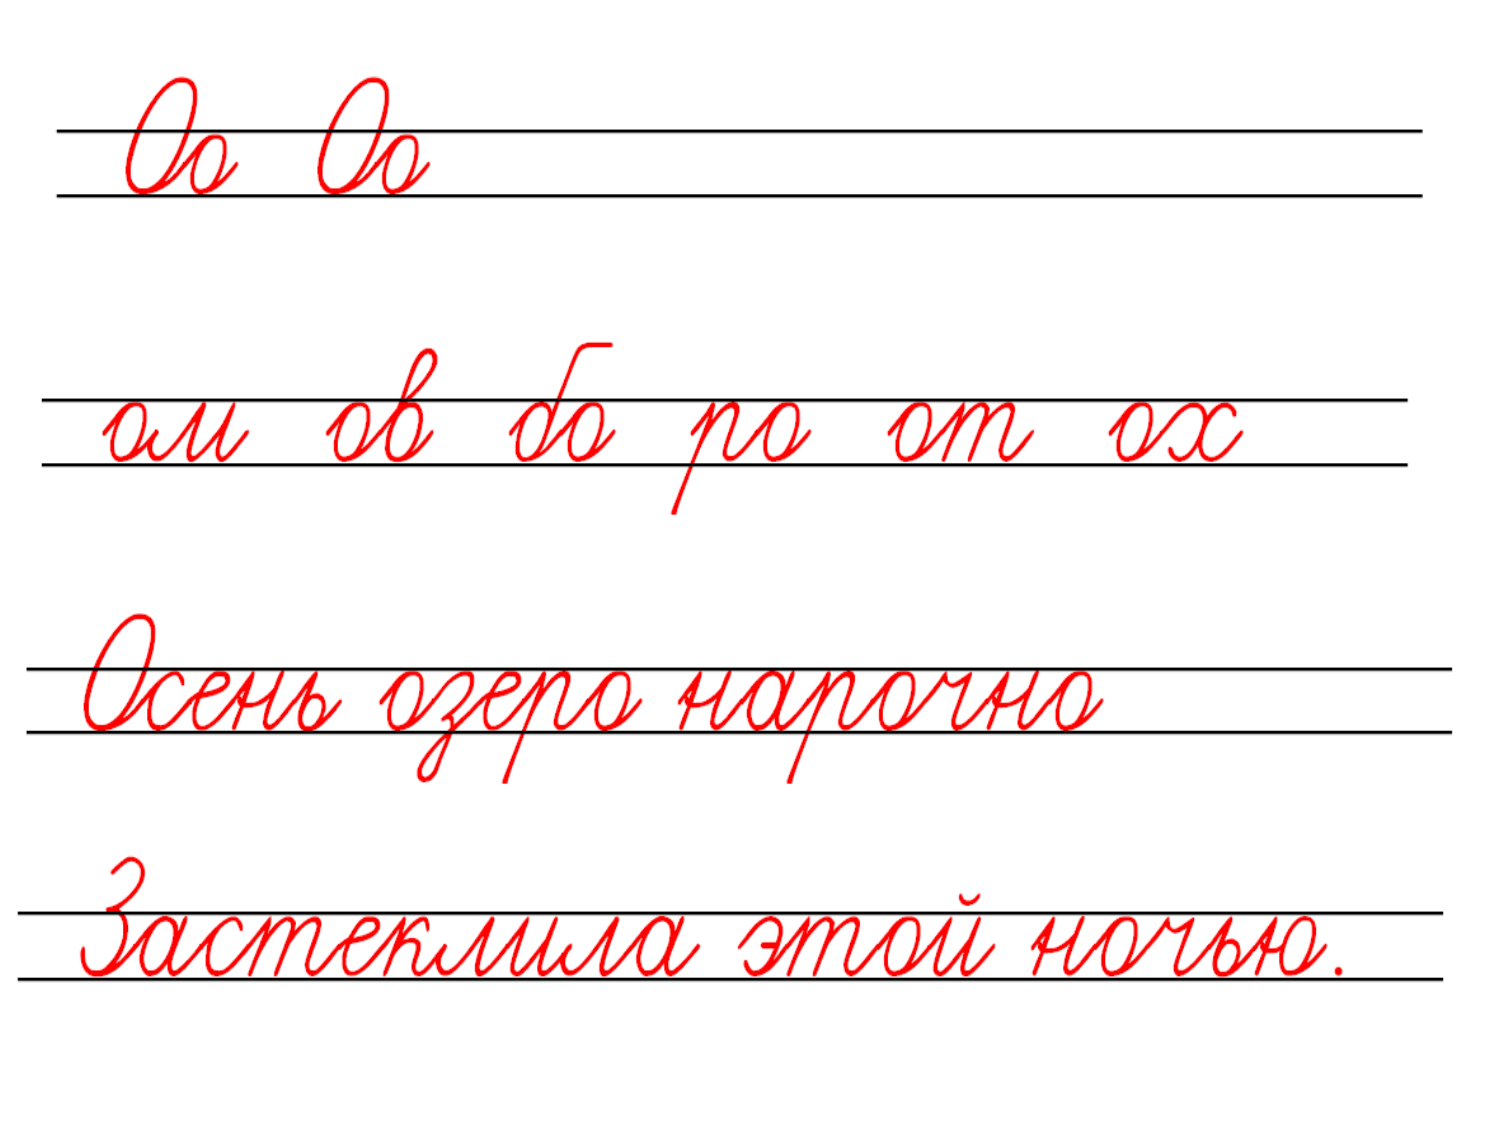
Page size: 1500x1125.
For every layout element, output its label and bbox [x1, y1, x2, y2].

list [0, 0, 1500, 1125]
